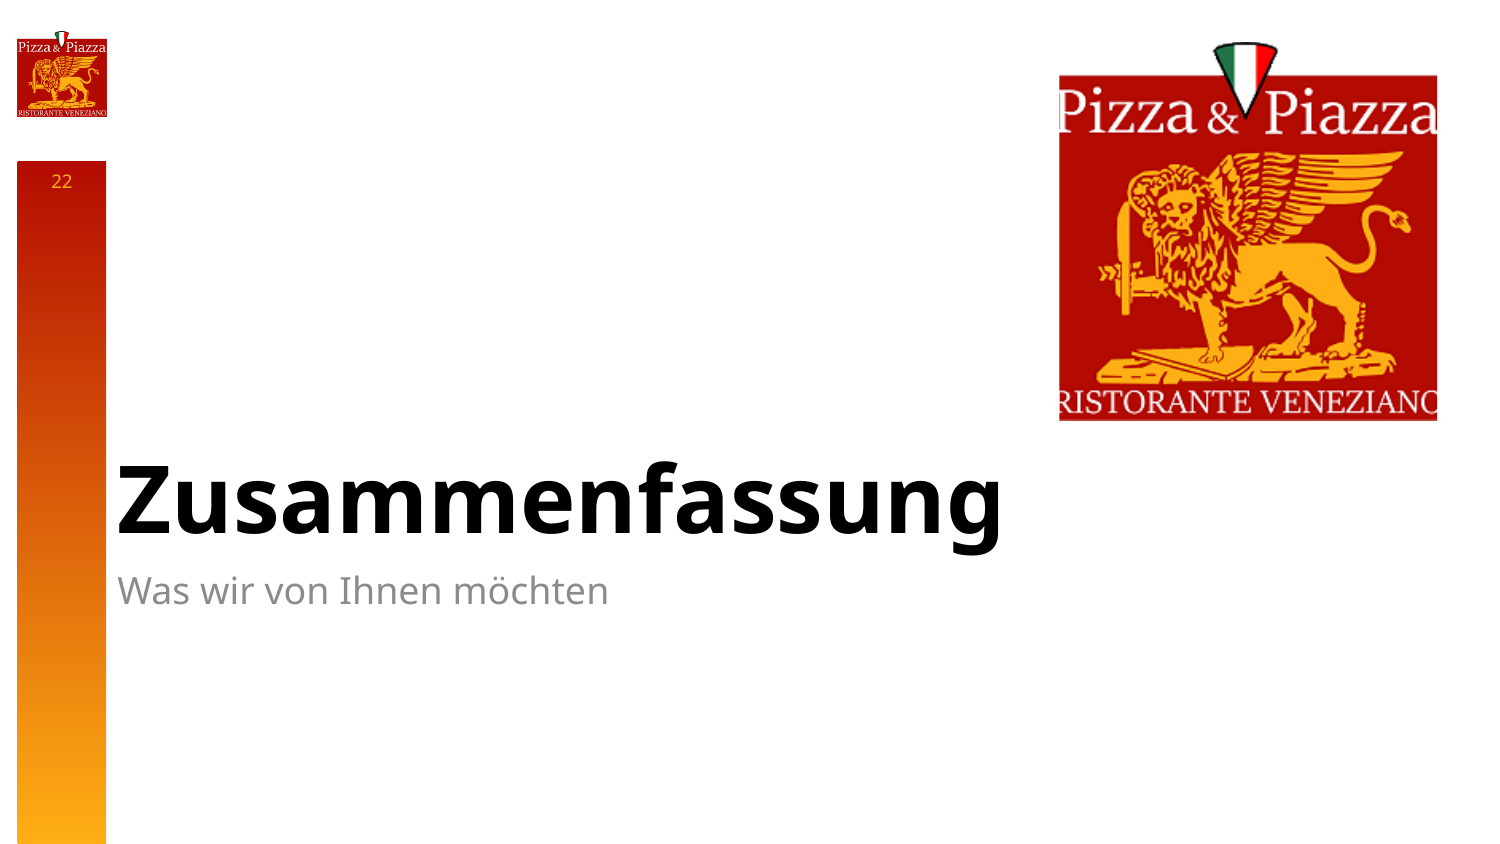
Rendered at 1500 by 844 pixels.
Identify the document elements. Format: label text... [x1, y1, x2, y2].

list Was wir von Ihnen möchten [107, 564, 1397, 750]
picture [17, 31, 107, 117]
picture [1059, 42, 1438, 421]
title Zusammenfassung [107, 210, 1397, 562]
slide_number 21 [17, 161, 107, 844]
